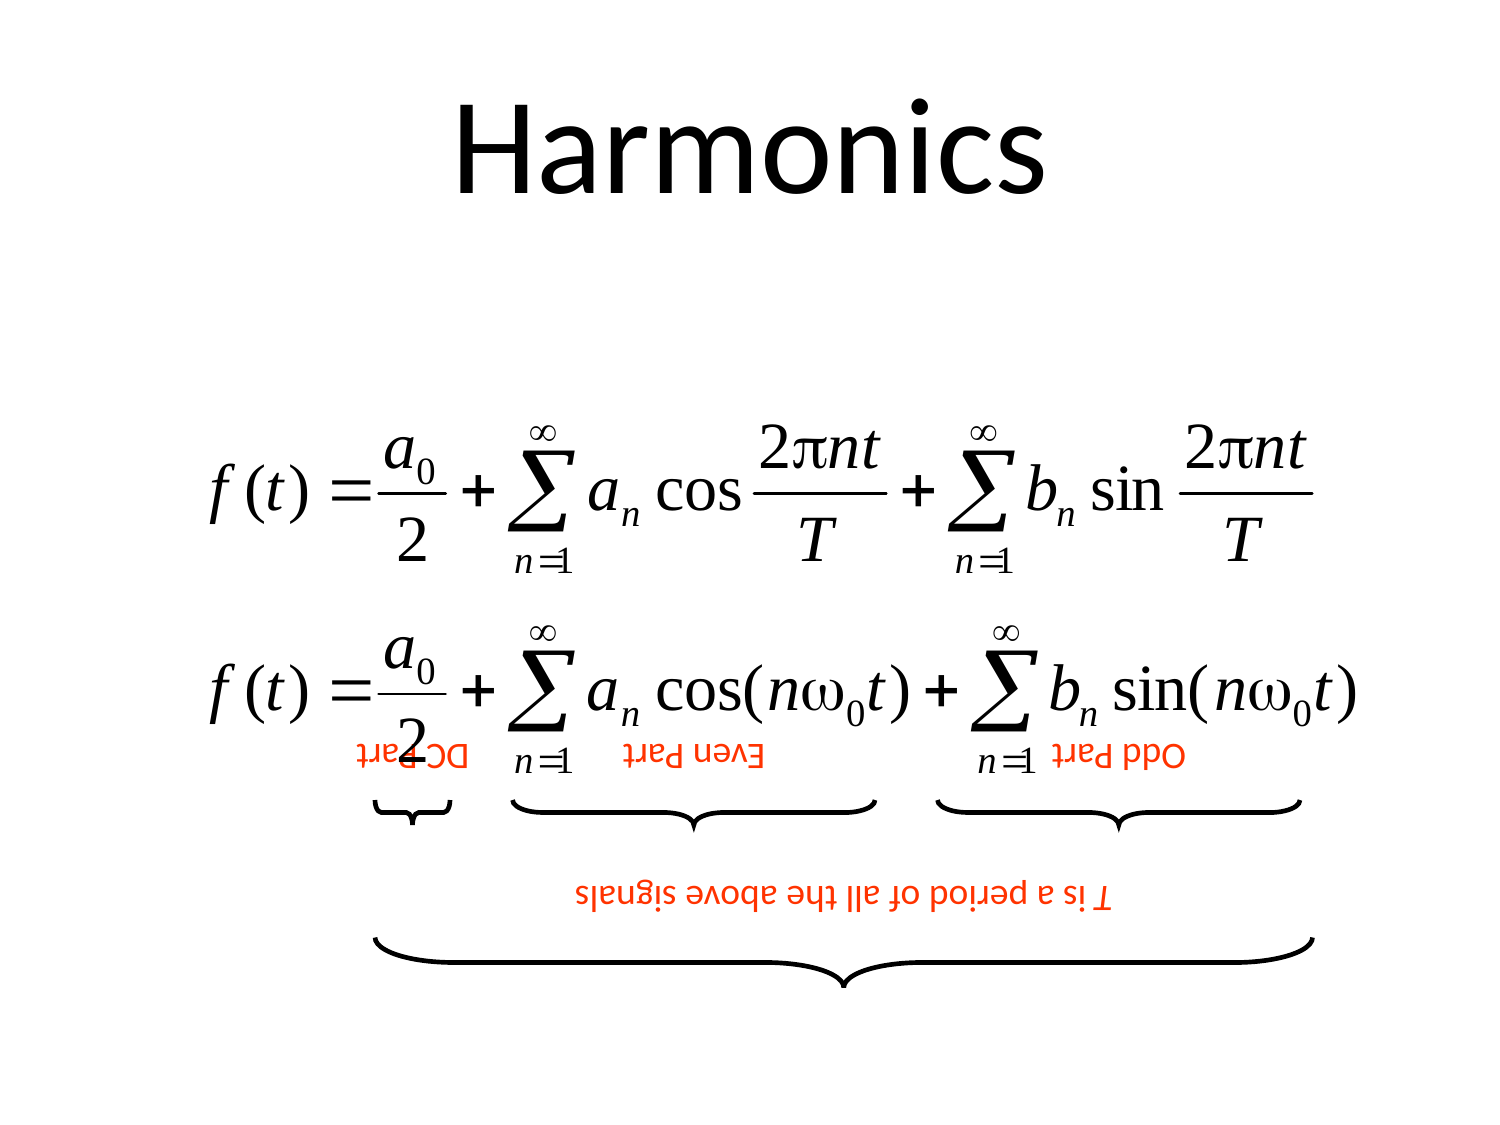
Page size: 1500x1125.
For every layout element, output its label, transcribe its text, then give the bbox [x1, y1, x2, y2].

text_box DC Part [375, 800, 451, 825]
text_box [187, 399, 1326, 588]
title Harmonics [75, 45, 1425, 233]
text_box Odd Part [937, 800, 1300, 826]
text_box Even Part [512, 800, 876, 826]
text_box T is a period of all the above signals [375, 937, 1313, 988]
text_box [187, 599, 1370, 788]
